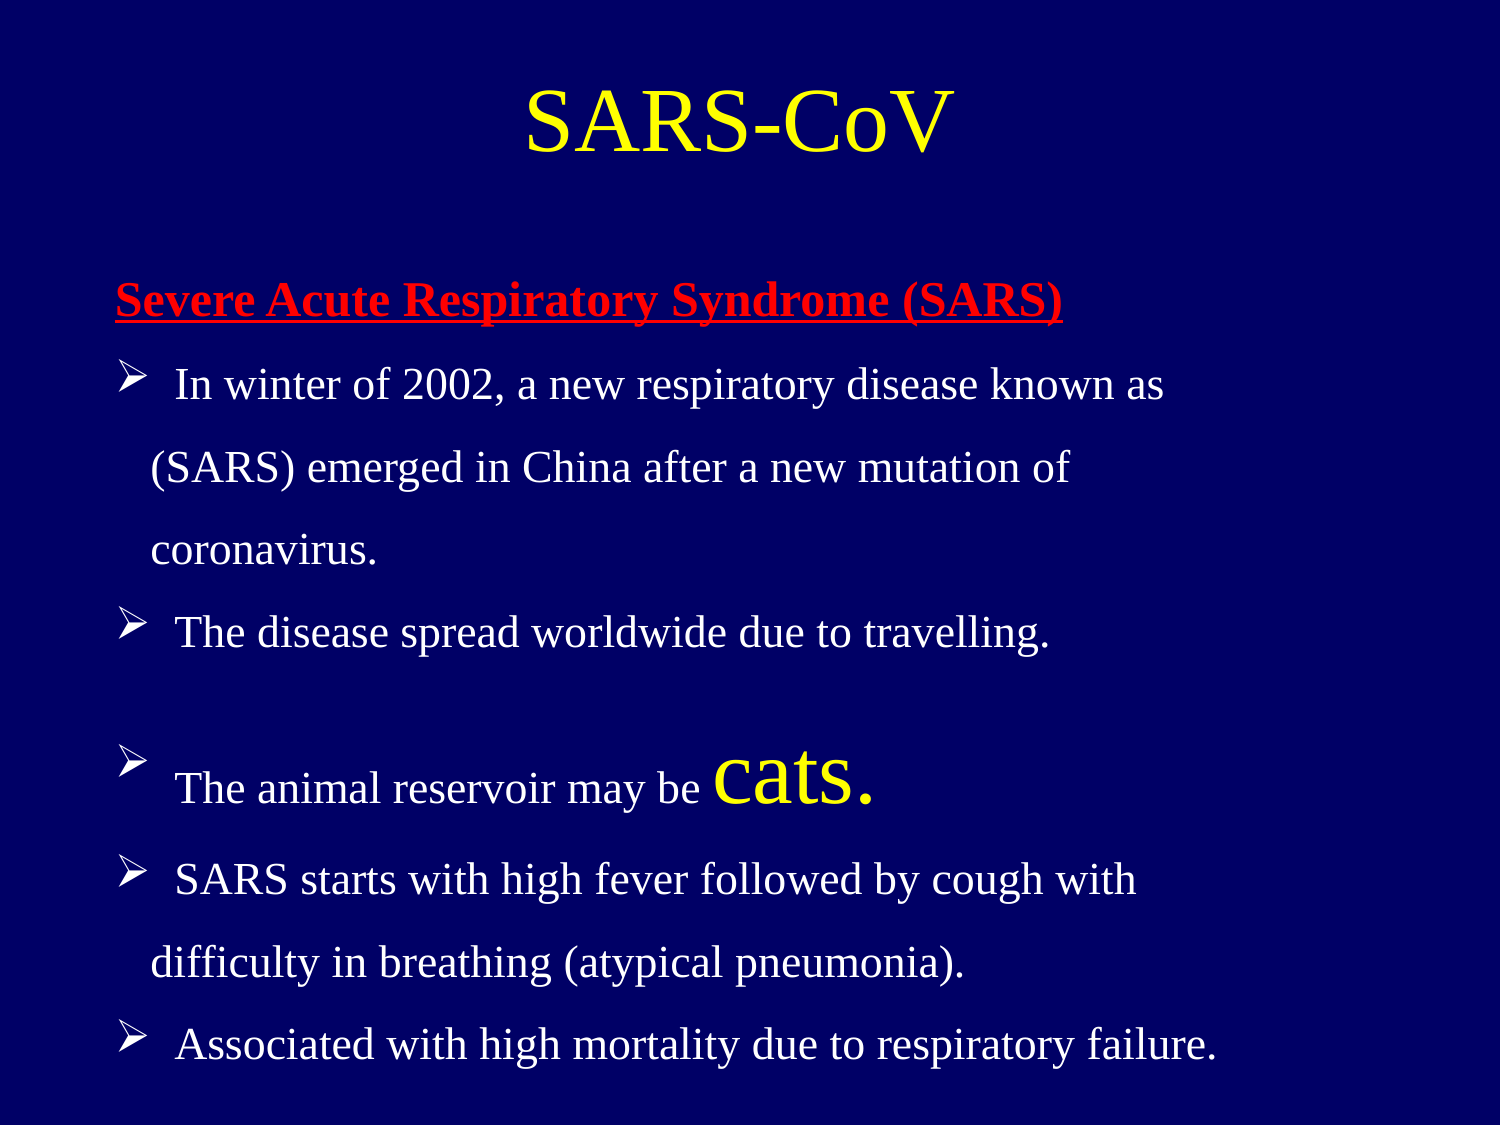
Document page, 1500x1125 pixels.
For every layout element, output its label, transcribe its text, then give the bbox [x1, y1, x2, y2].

title SARS-CoV [64, 20, 1416, 209]
text_box Severe Acute Respiratory Syndrome (SARS) In winter of 2002, a new respiratory disease known as (SARS) emerged in China after a new mutation of coronavirus. The disease spread worldwide due to travelling. The animal reservoir may be cats. SARS starts with high fever followed by cough with difficulty in breathing (atypical pneumonia). Associated with high mortality due to respiratory failure. [100, 229, 1306, 1077]
